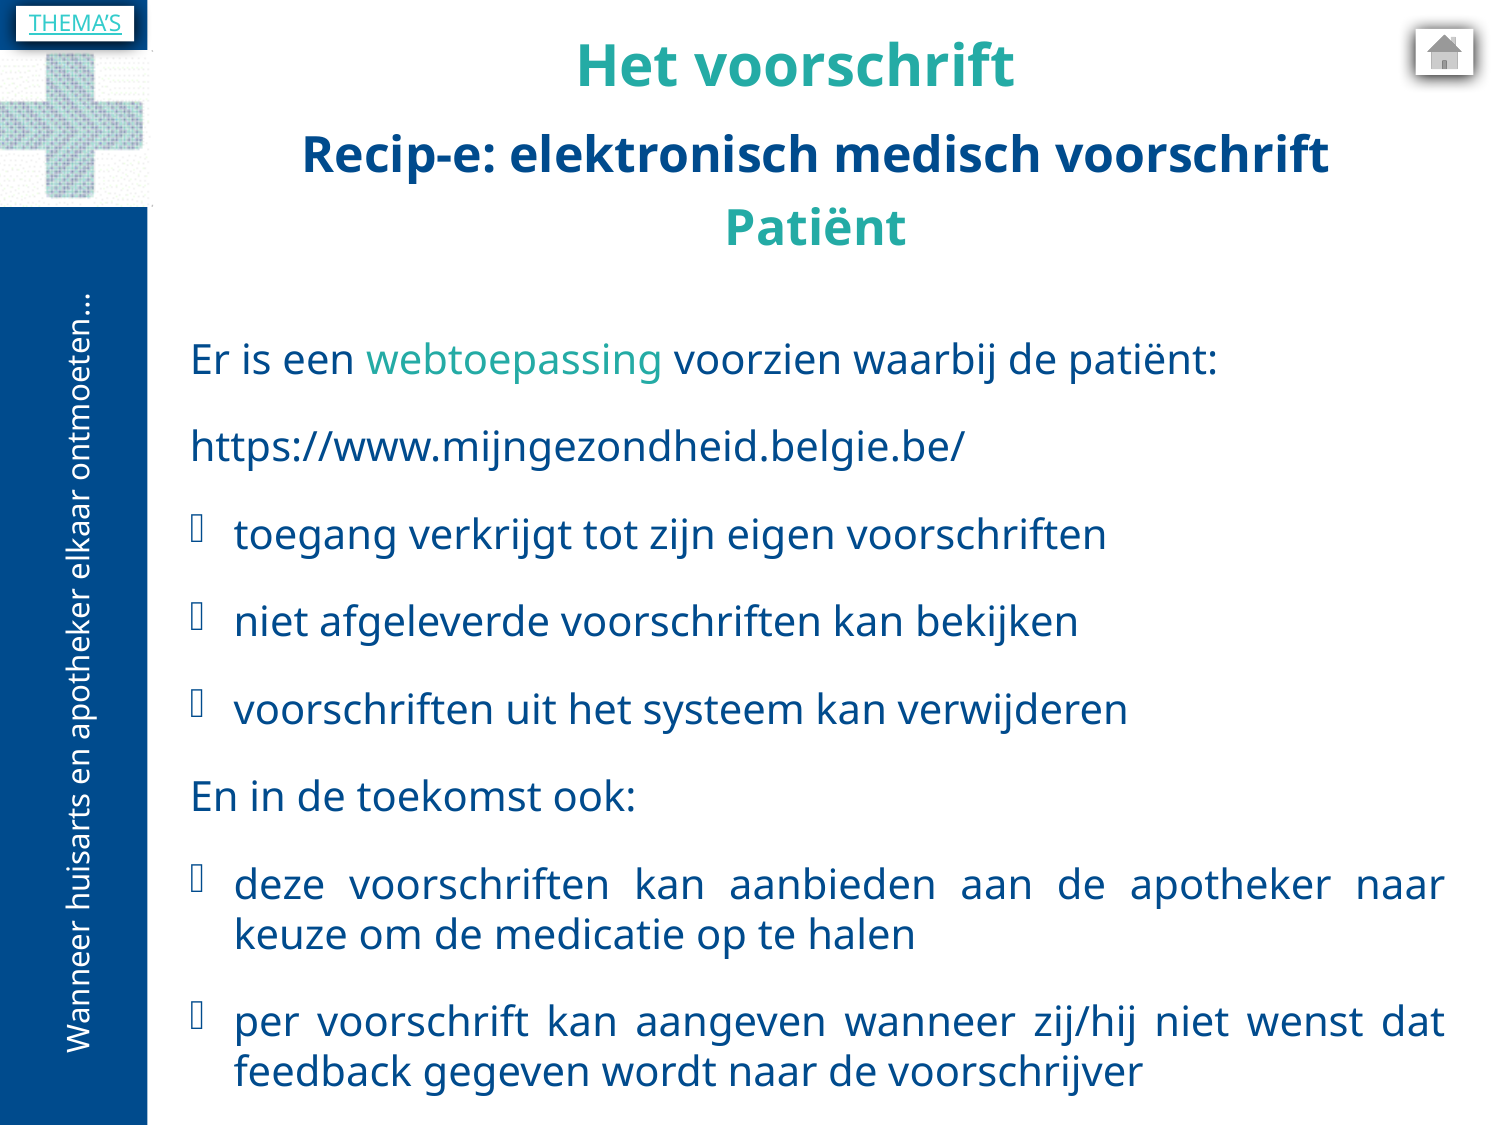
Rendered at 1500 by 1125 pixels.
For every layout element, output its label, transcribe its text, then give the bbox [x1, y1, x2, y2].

list Het voorschrift [174, 28, 1416, 121]
text_box [1415, 28, 1474, 76]
text_box Recip-e: elektronisch medisch voorschrift Patiënt [173, 121, 1460, 293]
text_box THEMA’S [15, 5, 135, 42]
list Er is een webtoepassing voorzien waarbij de patiënt: https://www.mijngezondheid.belgie.be/ toegang verkrijgt tot zijn eigen voorschriften niet afgeleverde voorschriften kan bekijken voorschriften uit het systeem kan verwijderen En in de toekomst ook: deze voorschriften kan aanbieden aan de apotheker naar keuze om de medicatie op te halen per voorschrift kan aangeven wanneer zij/hij niet wenst dat feedback gegeven wordt naar de voorschrijver [174, 324, 1461, 1084]
picture [0, 50, 154, 207]
